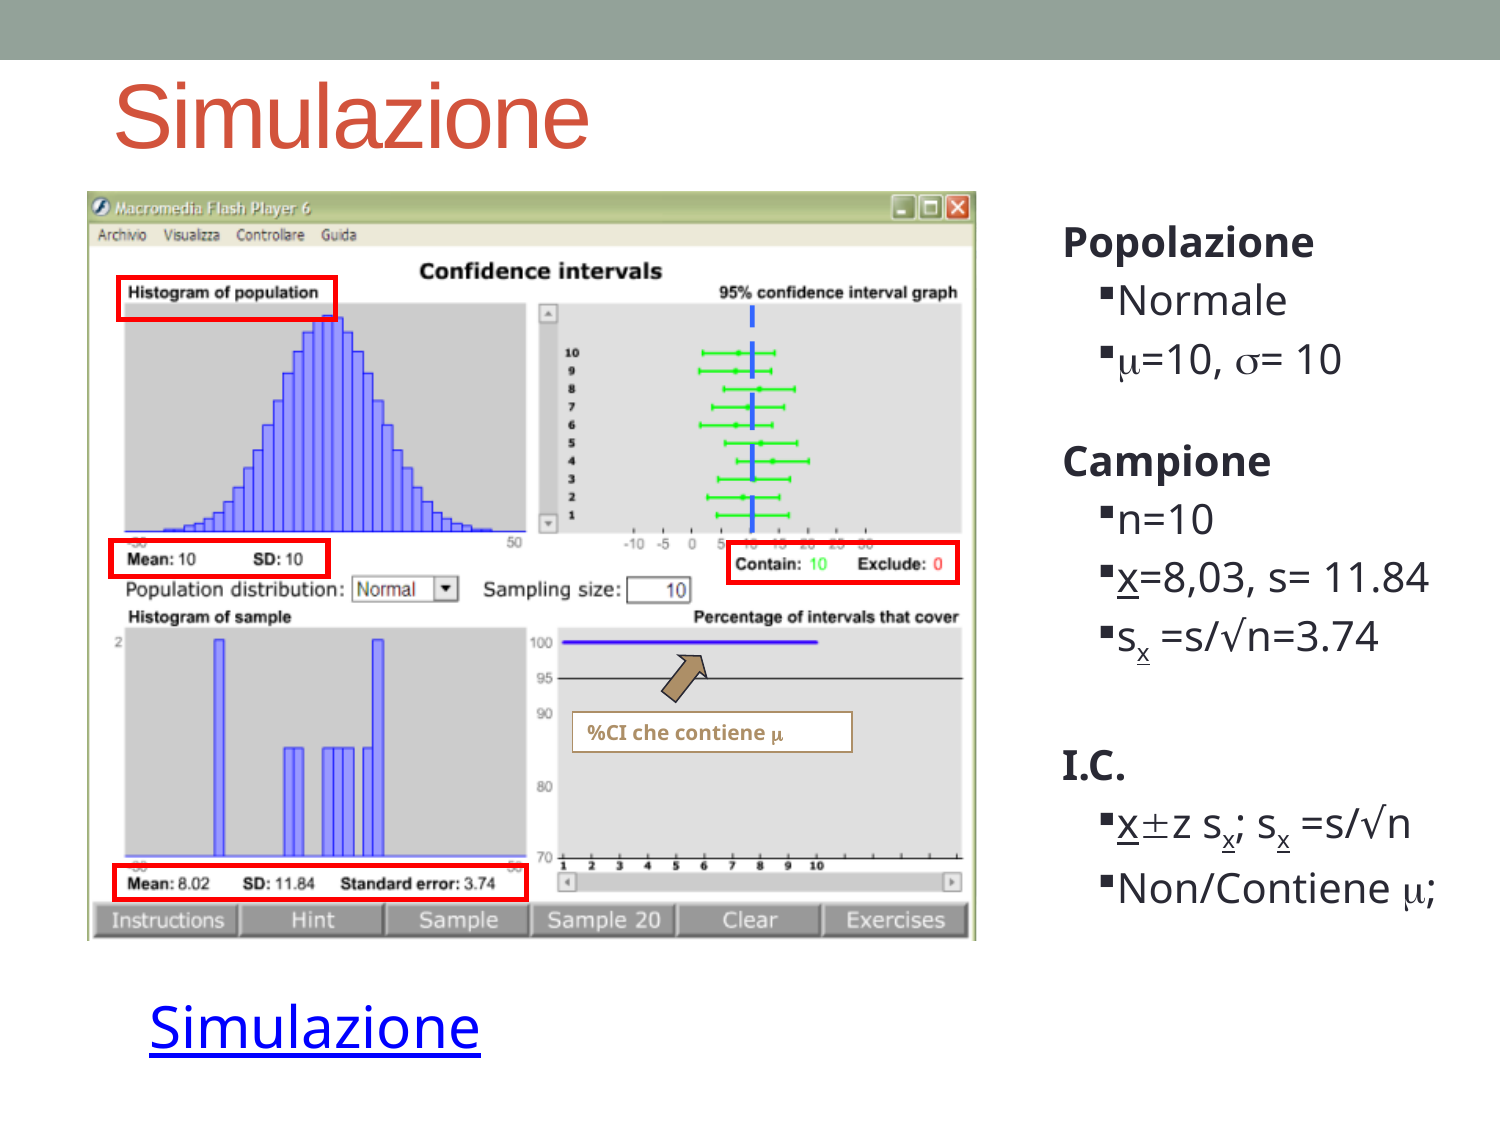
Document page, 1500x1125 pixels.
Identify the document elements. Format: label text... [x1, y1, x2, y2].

text_box Campione n=10 x=8,03, s= 11.84 sx =s/√n=3.74 [999, 427, 1471, 674]
title Simulazione [97, 38, 1373, 187]
text_box Popolazione Normale m=10, s= 10 [999, 208, 1446, 390]
text_box Simulazione [87, 983, 556, 1078]
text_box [86, 190, 977, 941]
text_box I.C. xz sx; sx =s/√n Non/Contiene m; [999, 730, 1471, 920]
